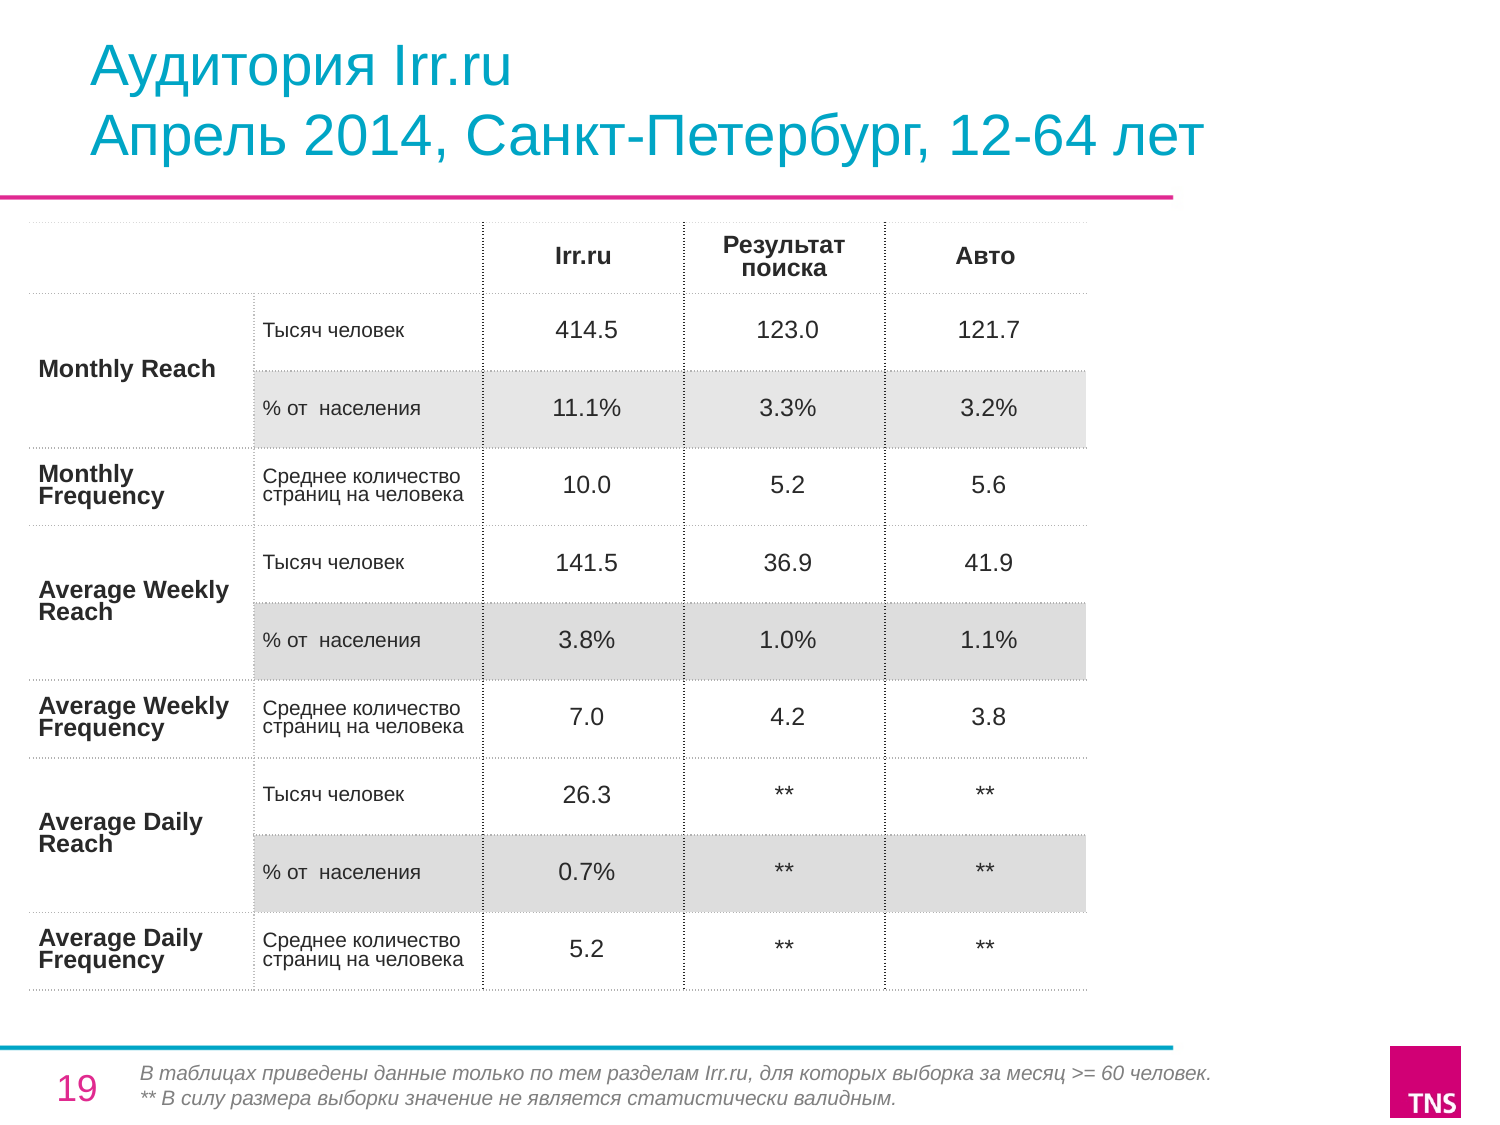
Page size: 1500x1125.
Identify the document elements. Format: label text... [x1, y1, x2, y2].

table_cell Average Daily Frequency [29, 912, 254, 990]
table_cell Среднее количество страниц на человека [254, 448, 483, 526]
table_cell 3.8 [885, 680, 1086, 758]
table_cell 5.2 [684, 448, 885, 526]
table_cell 5.2 [483, 912, 684, 990]
table_cell 1.1% [885, 603, 1086, 680]
table_cell 4.2 [684, 680, 885, 758]
table_cell 0.7% [483, 835, 684, 912]
table_cell Monthly Reach [29, 294, 254, 448]
table_cell ** [684, 758, 885, 835]
table_cell Average Daily Reach [29, 758, 254, 912]
table_cell ** [684, 912, 885, 990]
table_cell % от населения [254, 371, 483, 448]
table_cell Monthly Frequency [29, 448, 254, 526]
table_cell ** [684, 835, 885, 912]
table_cell Тысяч человек [254, 758, 483, 835]
slide_number 19 [40, 1055, 392, 1125]
table_cell 10.0 [483, 448, 684, 526]
table_cell 26.3 [483, 758, 684, 835]
table_cell ** [885, 758, 1086, 835]
table_cell 7.0 [483, 680, 684, 758]
title Аудитория Irr.ru Апрель 2014, Санкт-Петербург, 12-64 лет [74, 8, 1476, 187]
table_cell 3.8% [483, 603, 684, 680]
table_cell 5.6 [885, 448, 1086, 526]
table_cell 123.0 [684, 294, 885, 371]
table_cell Average Weekly Frequency [29, 680, 254, 758]
table_header [29, 223, 483, 294]
table_cell Среднее количество страниц на человека [254, 912, 483, 990]
table_cell Среднее количество страниц на человека [254, 680, 483, 758]
picture [0, 0, 1500, 1125]
table_cell 41.9 [885, 526, 1086, 603]
table_cell 3.2% [885, 371, 1086, 448]
table_cell Average Weekly Reach [29, 526, 254, 680]
table_cell 121.7 [885, 294, 1086, 371]
table_cell 36.9 [684, 526, 885, 603]
table_cell 1.0% [684, 603, 885, 680]
table_header Авто [885, 223, 1086, 294]
table_cell ** [885, 835, 1086, 912]
table_cell 3.3% [684, 371, 885, 448]
table_cell Тысяч человек [254, 294, 483, 371]
table_cell 141.5 [483, 526, 684, 603]
text_box В таблицах приведены данные только по тем разделам Irr.ru, для которых выборка за месяц >= 60 человек. ** В силу размера выборки значение не является статистически валидным. [124, 1052, 1463, 1117]
table_cell ** [885, 912, 1086, 990]
table_cell Тысяч человек [254, 526, 483, 603]
table_header Irr.ru [483, 223, 684, 294]
table_cell 11.1% [483, 371, 684, 448]
table_cell % от населения [254, 603, 483, 680]
table_header Результат поиска [684, 223, 885, 294]
table_cell 414.5 [483, 294, 684, 371]
table_cell % от населения [254, 835, 483, 912]
